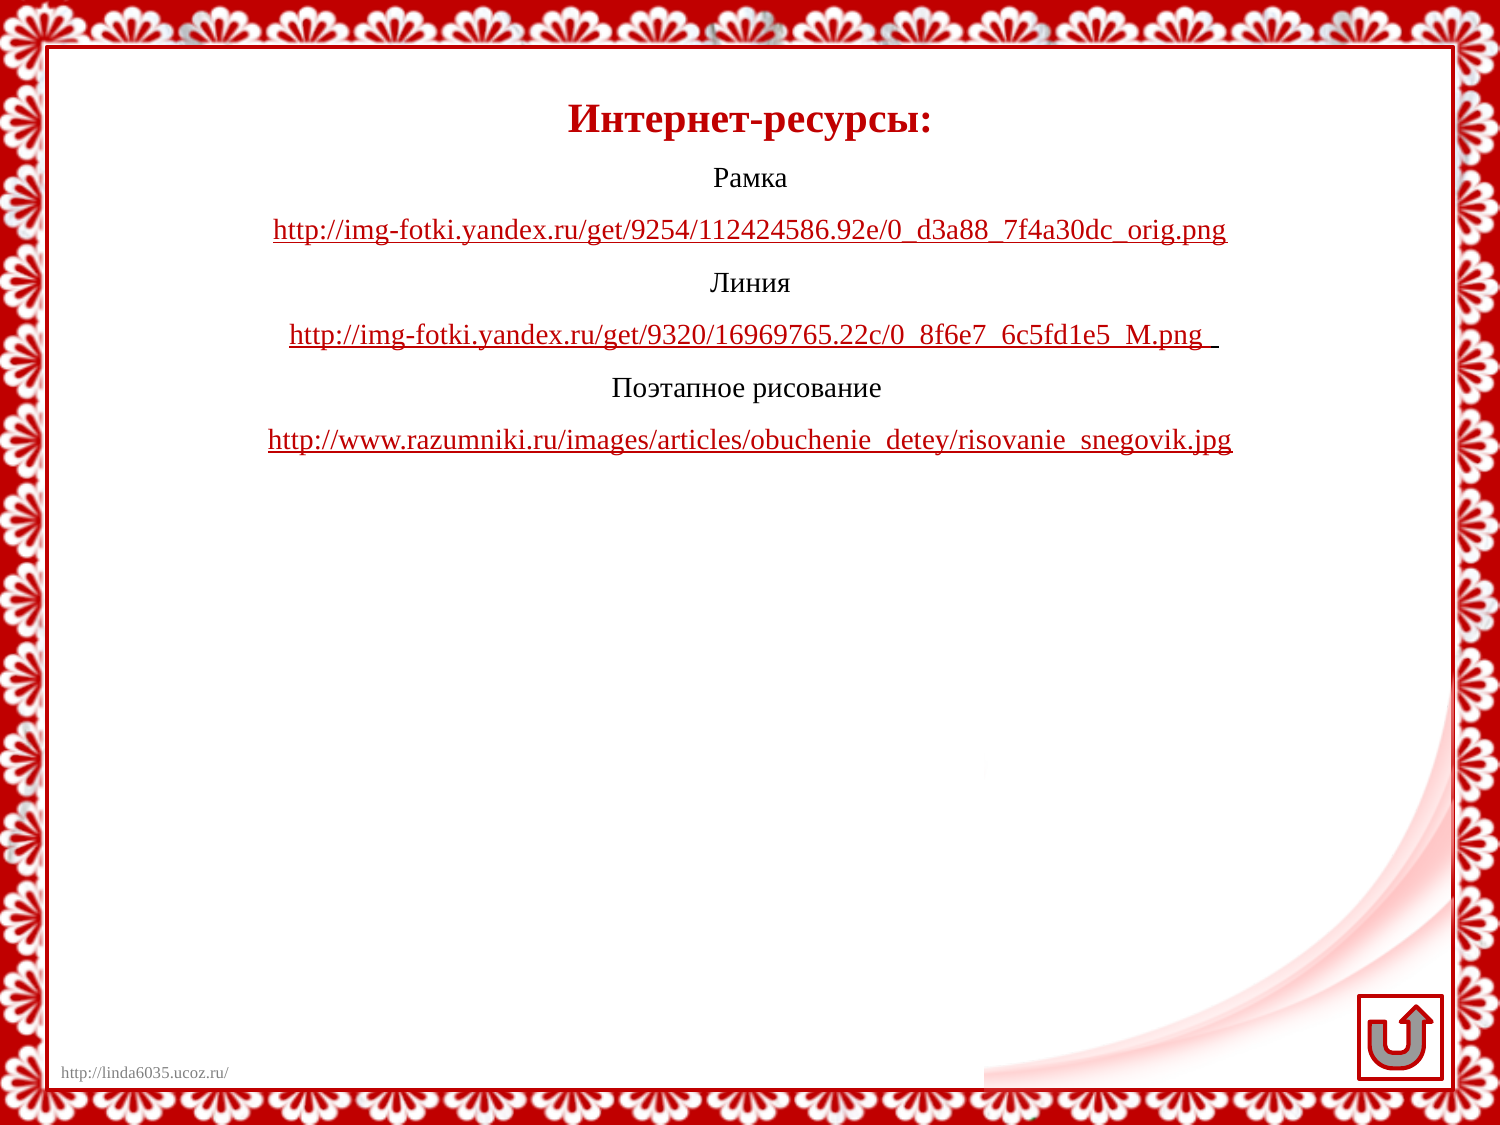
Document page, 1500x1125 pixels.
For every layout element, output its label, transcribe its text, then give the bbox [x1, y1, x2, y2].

text_box [1357, 994, 1444, 1081]
picture [0, 0, 1500, 1125]
text_box Интернет-ресурсы: Рамка http://img-fotki.yandex.ru/get/9254/112424586.92e/0_d3a88_7f4a30dc_orig.png Линия http://img-fotki.yandex.ru/get/9320/16969765.22c/0_8f6e7_6c5fd1e5_M.png Поэтапное рисование http://www.razumniki.ru/images/articles/obuchenie_detey/risovanie_snegovik.jpg [46, 58, 1454, 656]
